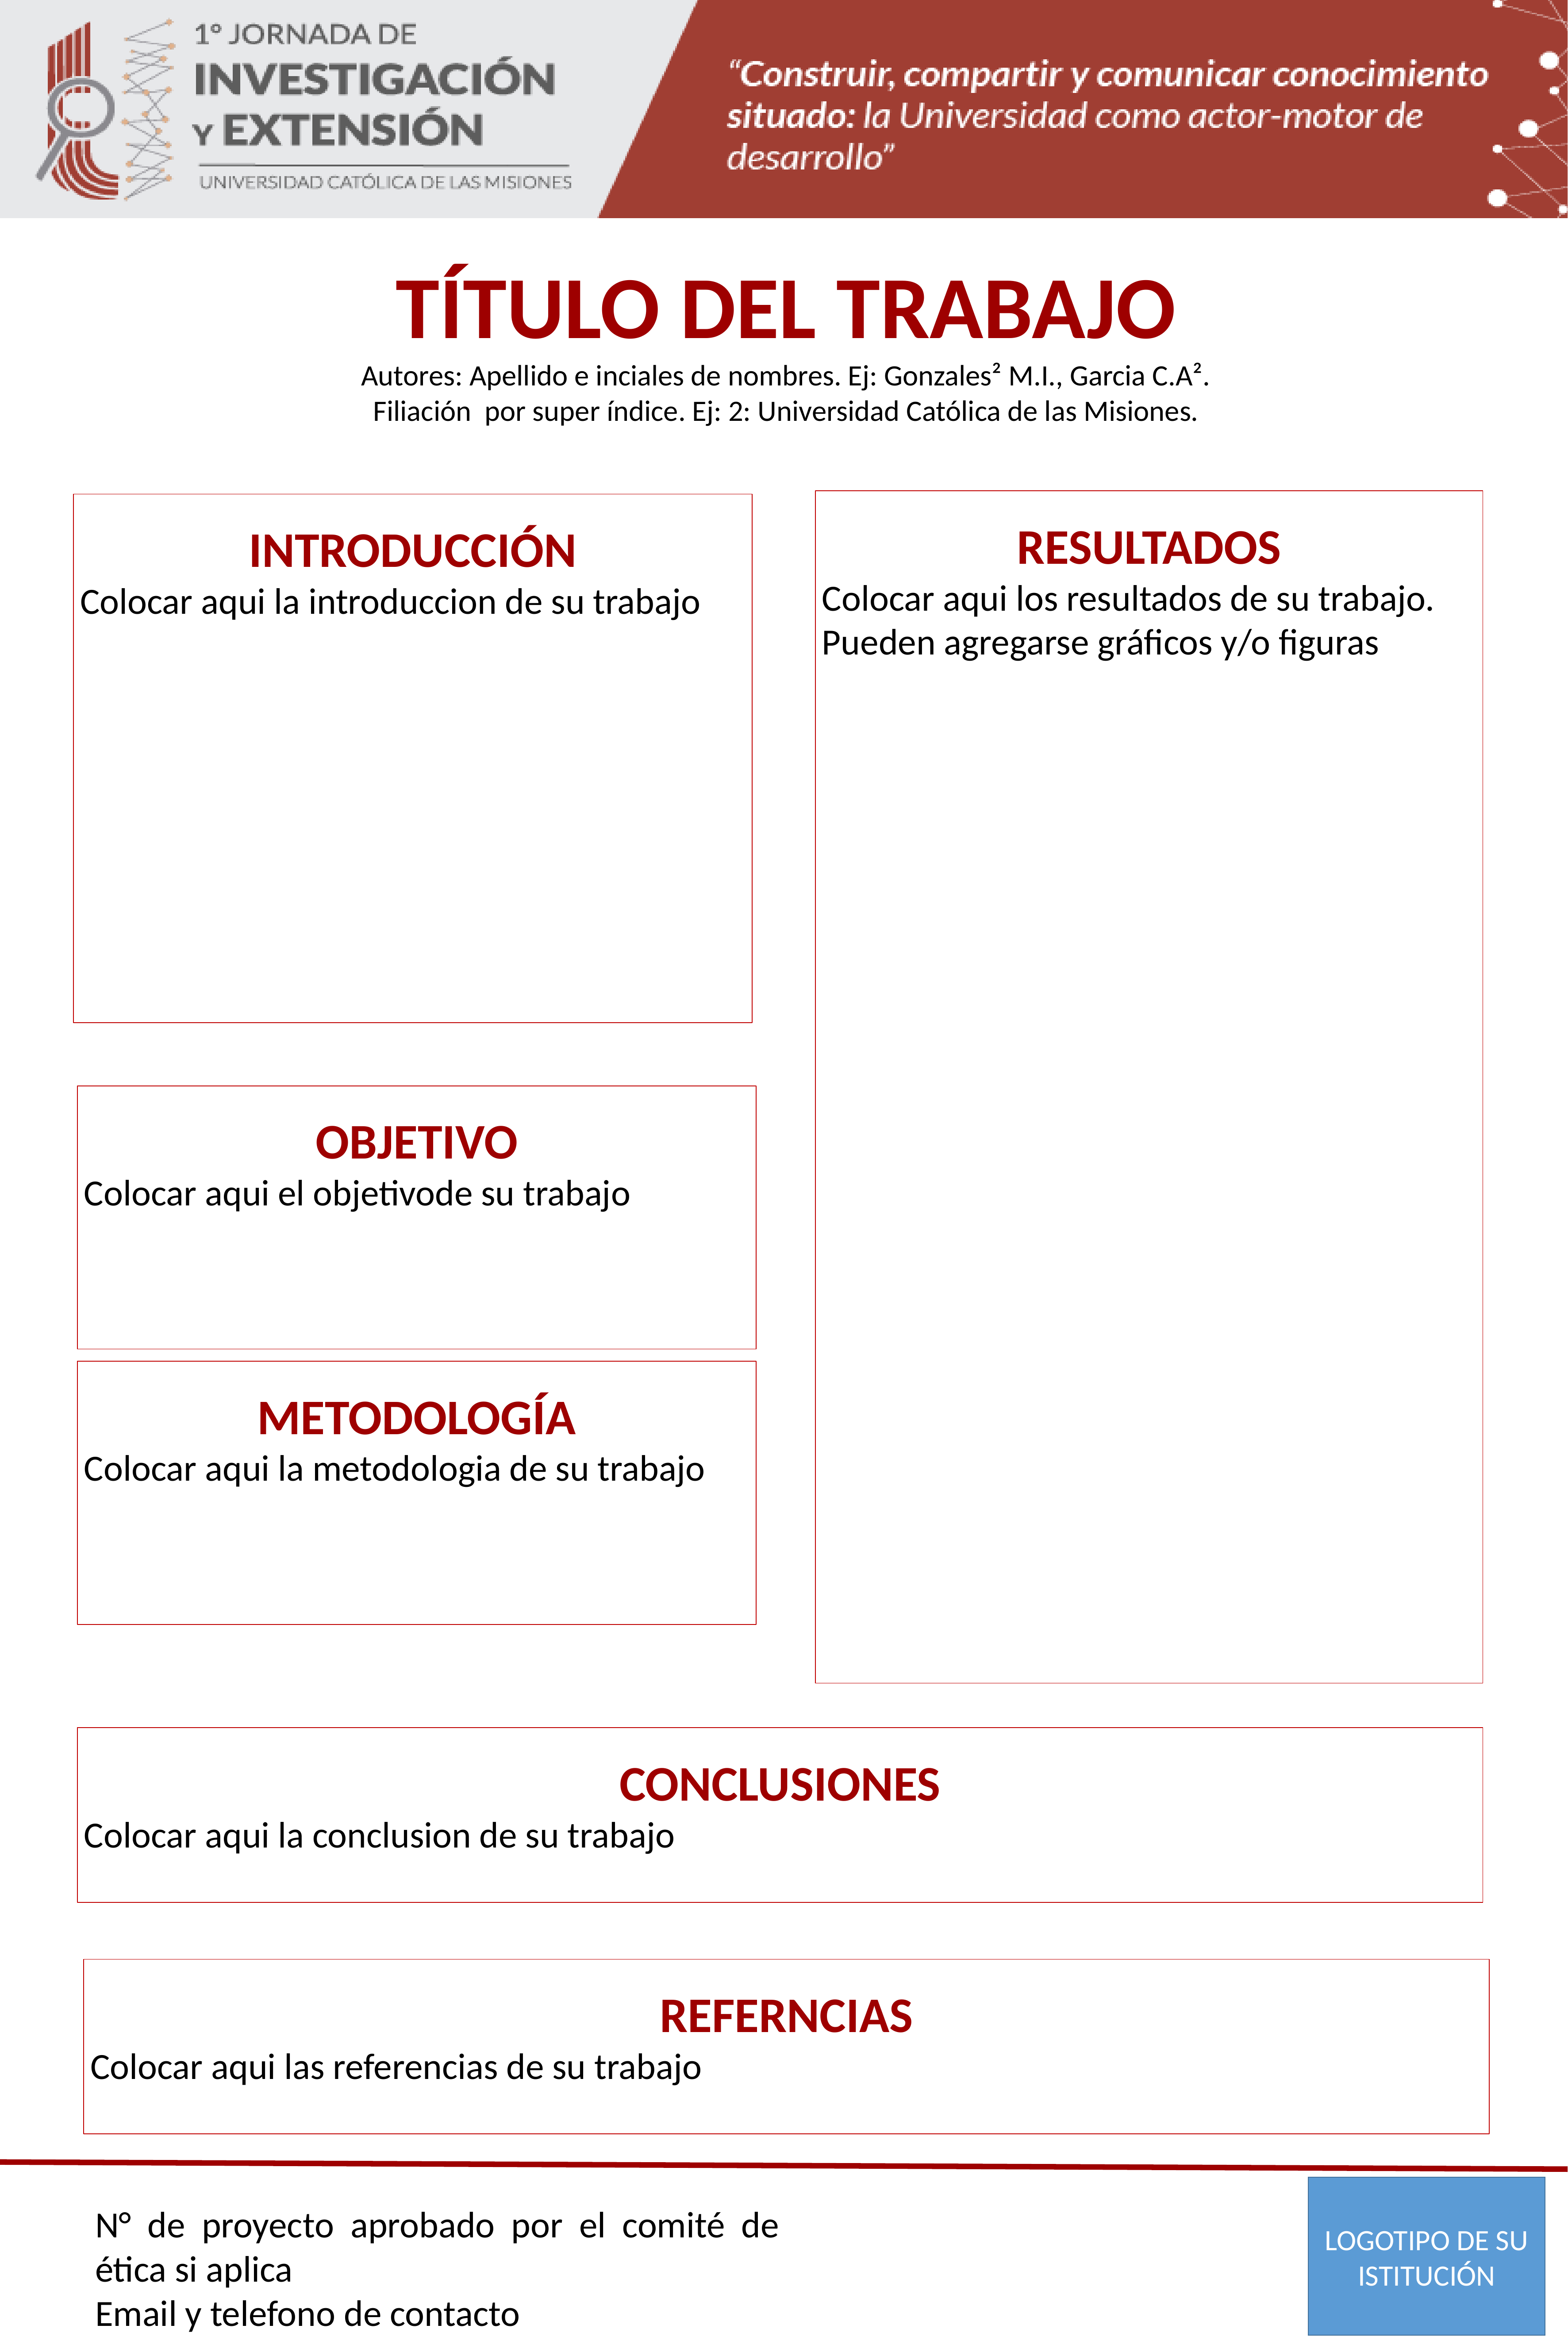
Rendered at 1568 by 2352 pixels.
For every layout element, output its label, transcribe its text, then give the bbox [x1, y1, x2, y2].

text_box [0, 2162, 1568, 2169]
text_box RESULTADOS Colocar aqui los resultados de su trabajo. Pueden agregarse gráficos y/o figuras [815, 491, 1483, 1683]
text_box OBJETIVO Colocar aqui el objetivode su trabajo [77, 1086, 756, 1349]
text_box METODOLOGÍA Colocar aqui la metodologia de su trabajo [77, 1361, 756, 1624]
text_box INTRODUCCIÓN Colocar aqui la introduccion de su trabajo [73, 494, 752, 1023]
text_box CONCLUSIONES Colocar aqui la conclusion de su trabajo [77, 1728, 1483, 1902]
text_box TÍTULO DEL TRABAJO Autores: Apellido e inciales de nombres. Ej: Gonzales² M.I., Garcia C.A². Filiación por super índice. Ej: 2: Universidad Católica de las Misiones. [50, 246, 1522, 431]
text_box N° de proyecto aprobado por el comité de ética si aplica Email y telefono de contacto [88, 2177, 787, 2337]
picture [0, 0, 1568, 219]
text_box REFERNCIAS Colocar aqui las referencias de su trabajo [84, 1959, 1489, 2134]
text_box LOGOTIPO DE SU ISTITUCIÓN [1308, 2177, 1545, 2335]
